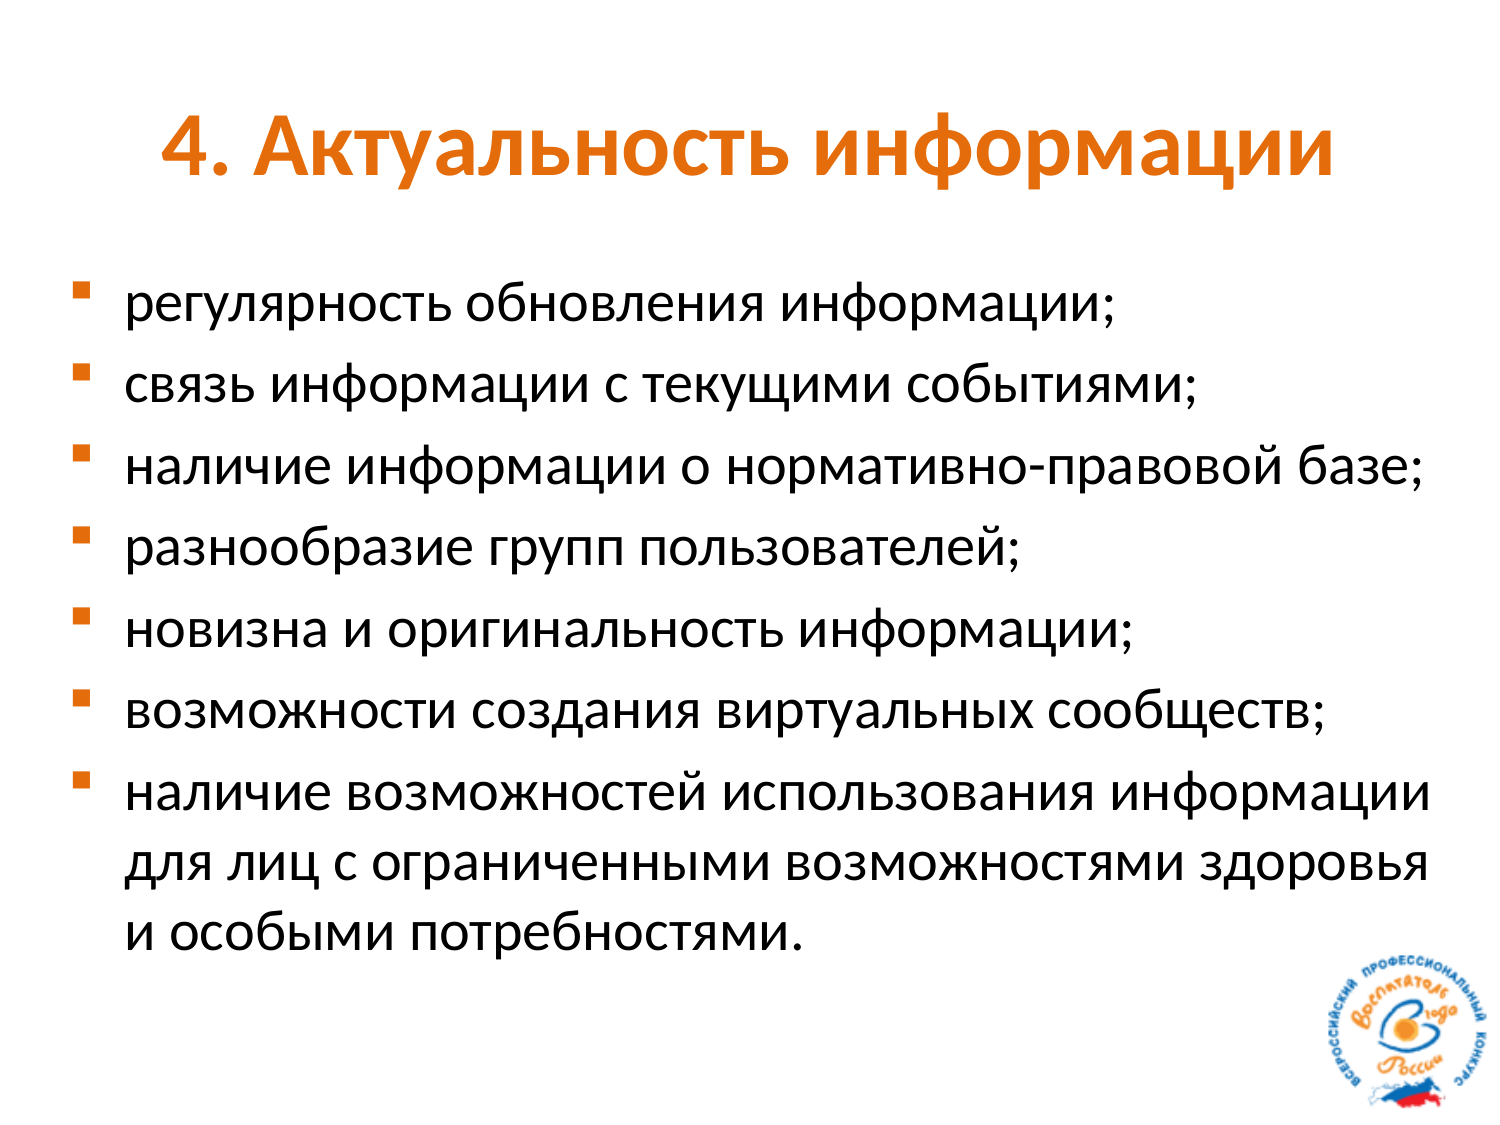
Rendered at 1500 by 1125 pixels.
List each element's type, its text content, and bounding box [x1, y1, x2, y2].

picture [1315, 942, 1499, 1123]
list регулярность обновления информации; связь информации с текущими событиями; наличие информации о нормативно-правовой базе; разнообразие групп пользователей; новизна и оригинальность информации; возможности создания виртуальных сообществ; наличие возможностей использования информации для лиц с ограниченными возможностями здоровья и особыми потребностями. [53, 255, 1495, 1099]
title 4. Актуальность информации [75, 45, 1425, 233]
